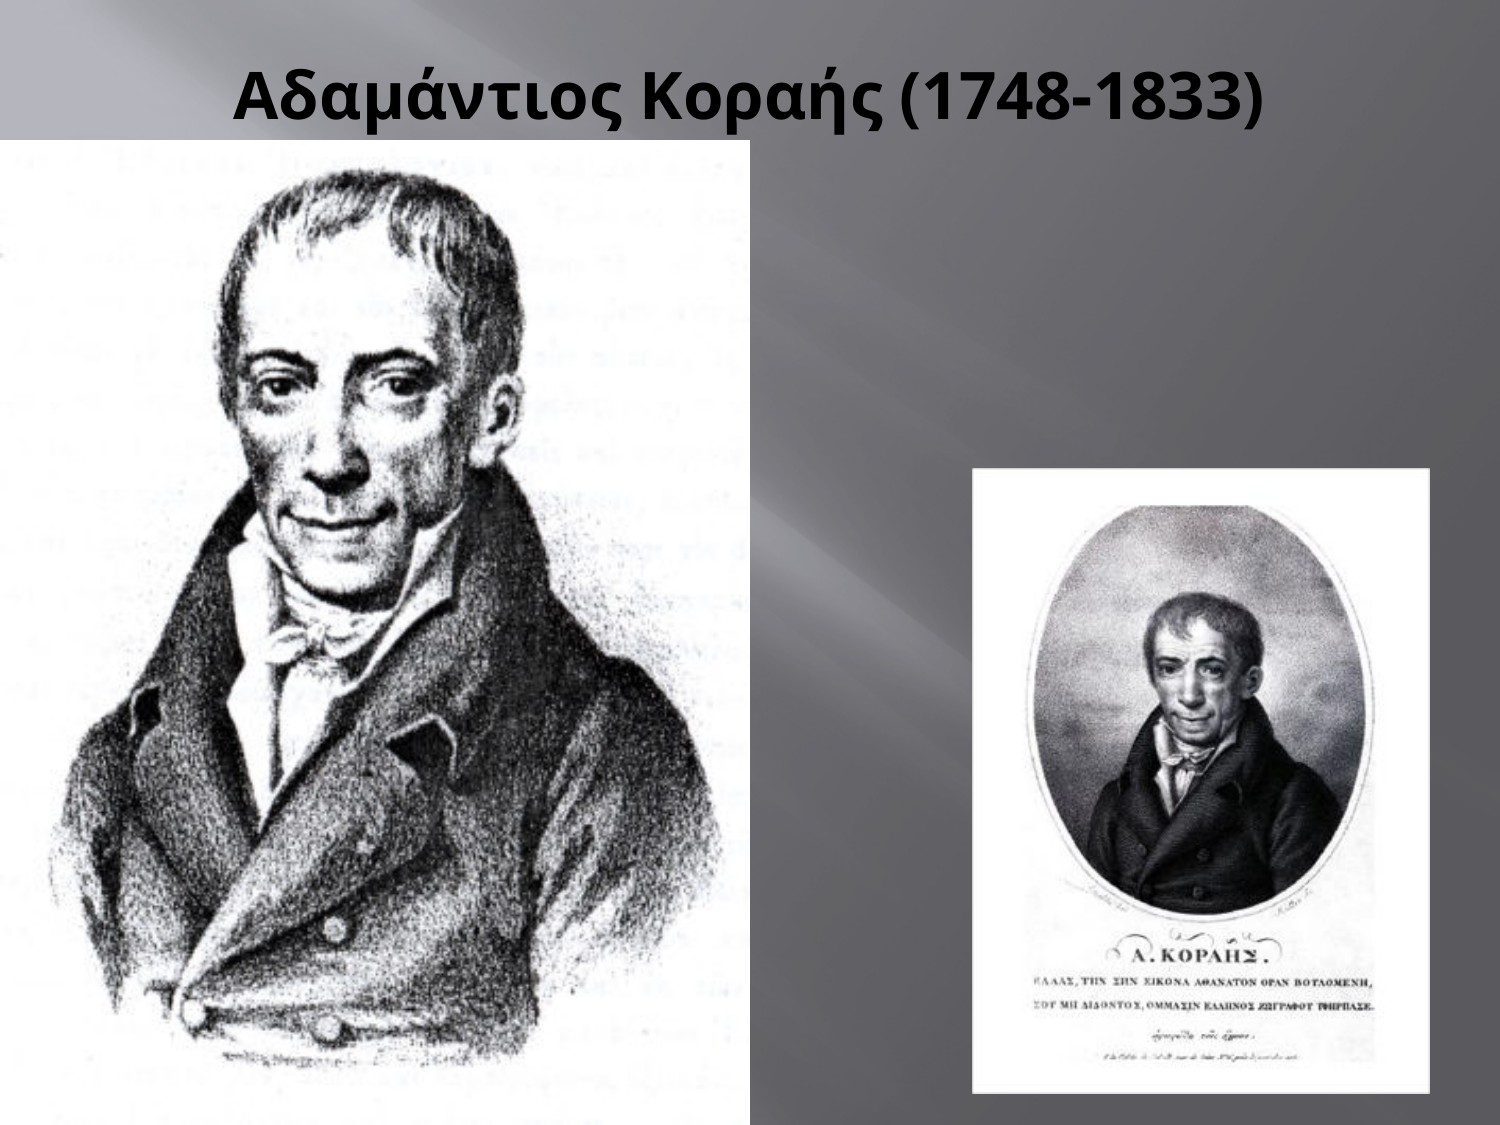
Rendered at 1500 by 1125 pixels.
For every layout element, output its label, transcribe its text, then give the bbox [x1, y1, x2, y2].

picture [972, 468, 1430, 1094]
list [0, 140, 751, 1125]
title Αδαμάντιος Κοραής (1748-1833) [75, 45, 1425, 141]
